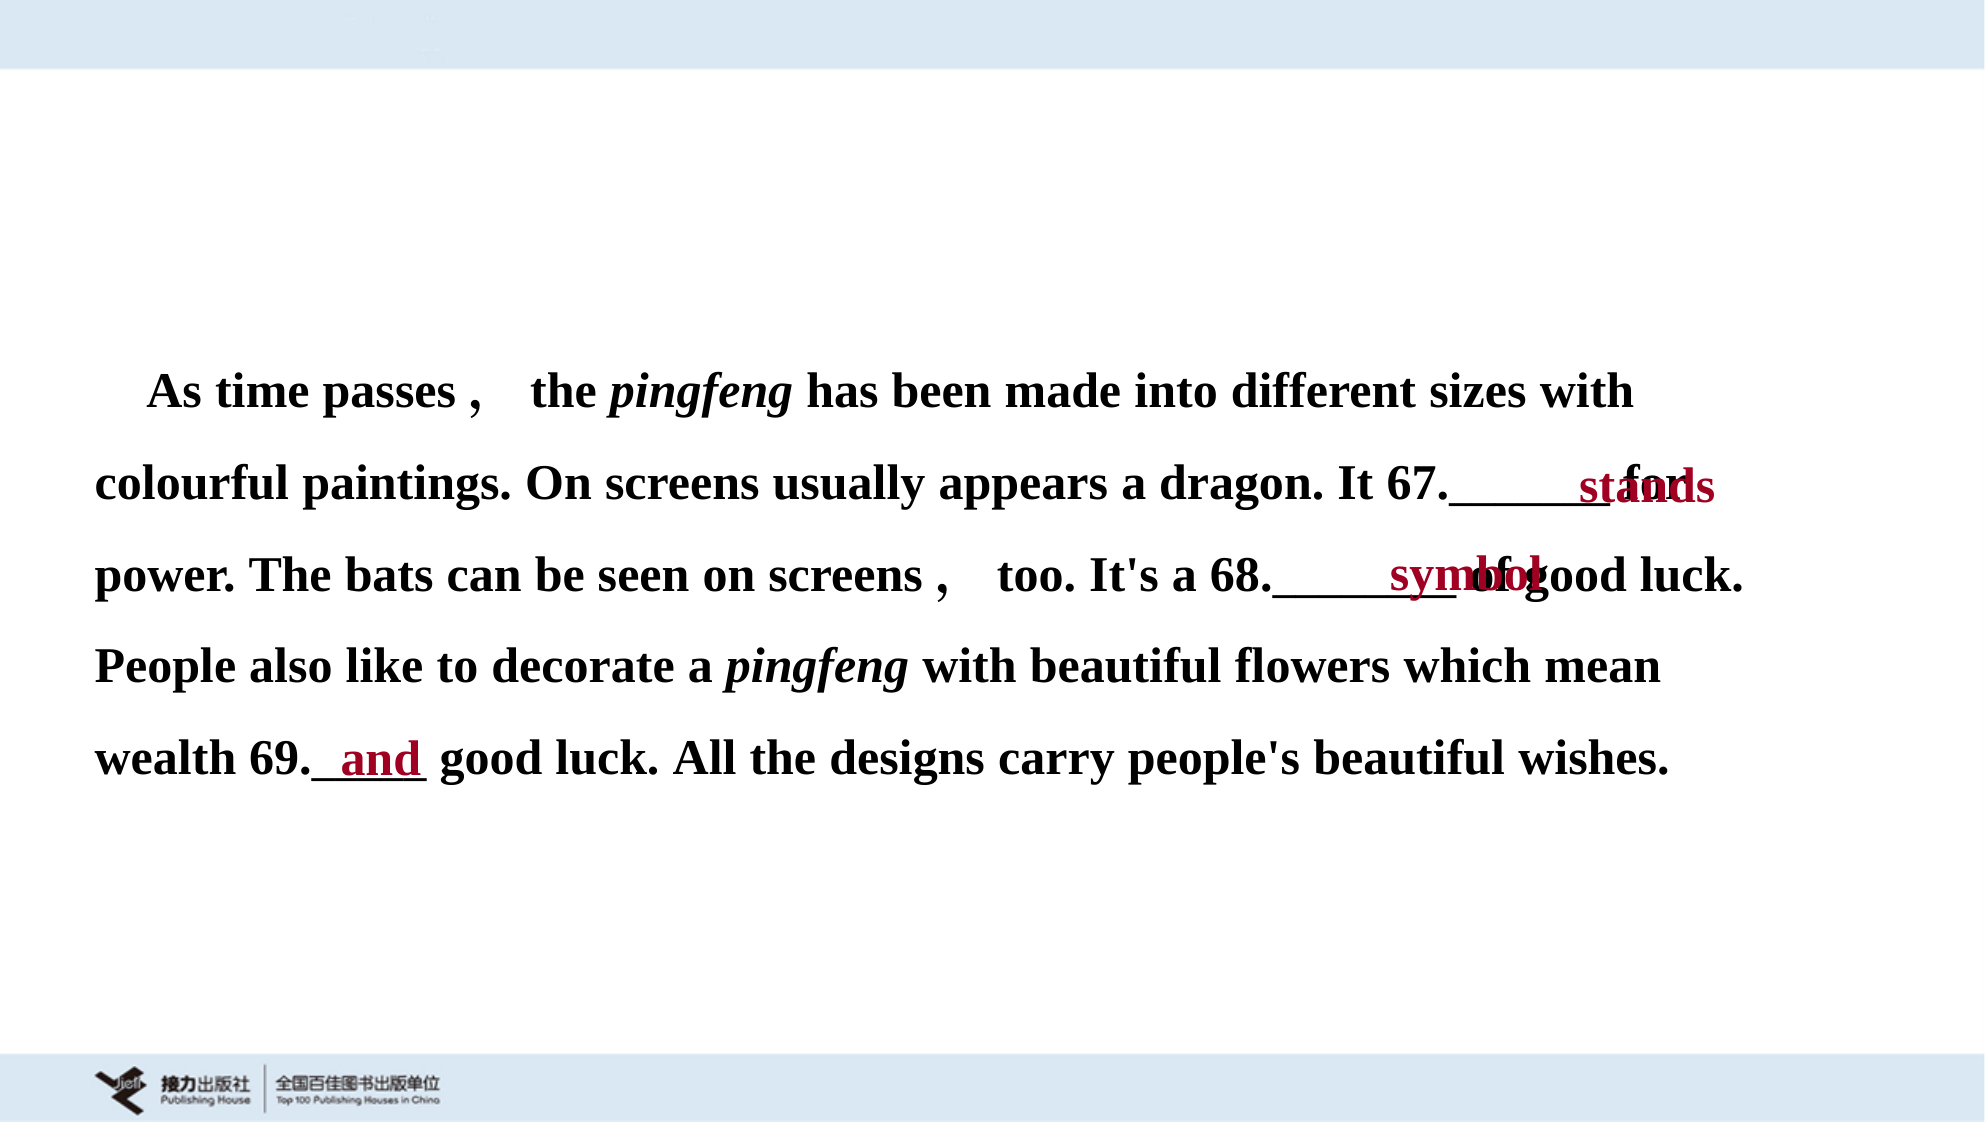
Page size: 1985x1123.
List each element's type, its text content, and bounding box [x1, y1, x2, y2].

text_box stands [1561, 425, 1734, 513]
picture [0, 0, 1985, 1122]
text_box and [322, 698, 440, 786]
text_box As time passes，the pingfeng has been made into different sizes with colourful paintings. On screens usually appears a dragon. It 67._______ for power. The bats can be seen on screens，too. It's a 68.________ of good luck. People also like to decorate a pingfeng with beautiful flowers which mean wealth 69._____ good luck. All the designs carry people's beautiful wishes. [94, 326, 1892, 785]
text_box symbol [1371, 512, 1561, 601]
